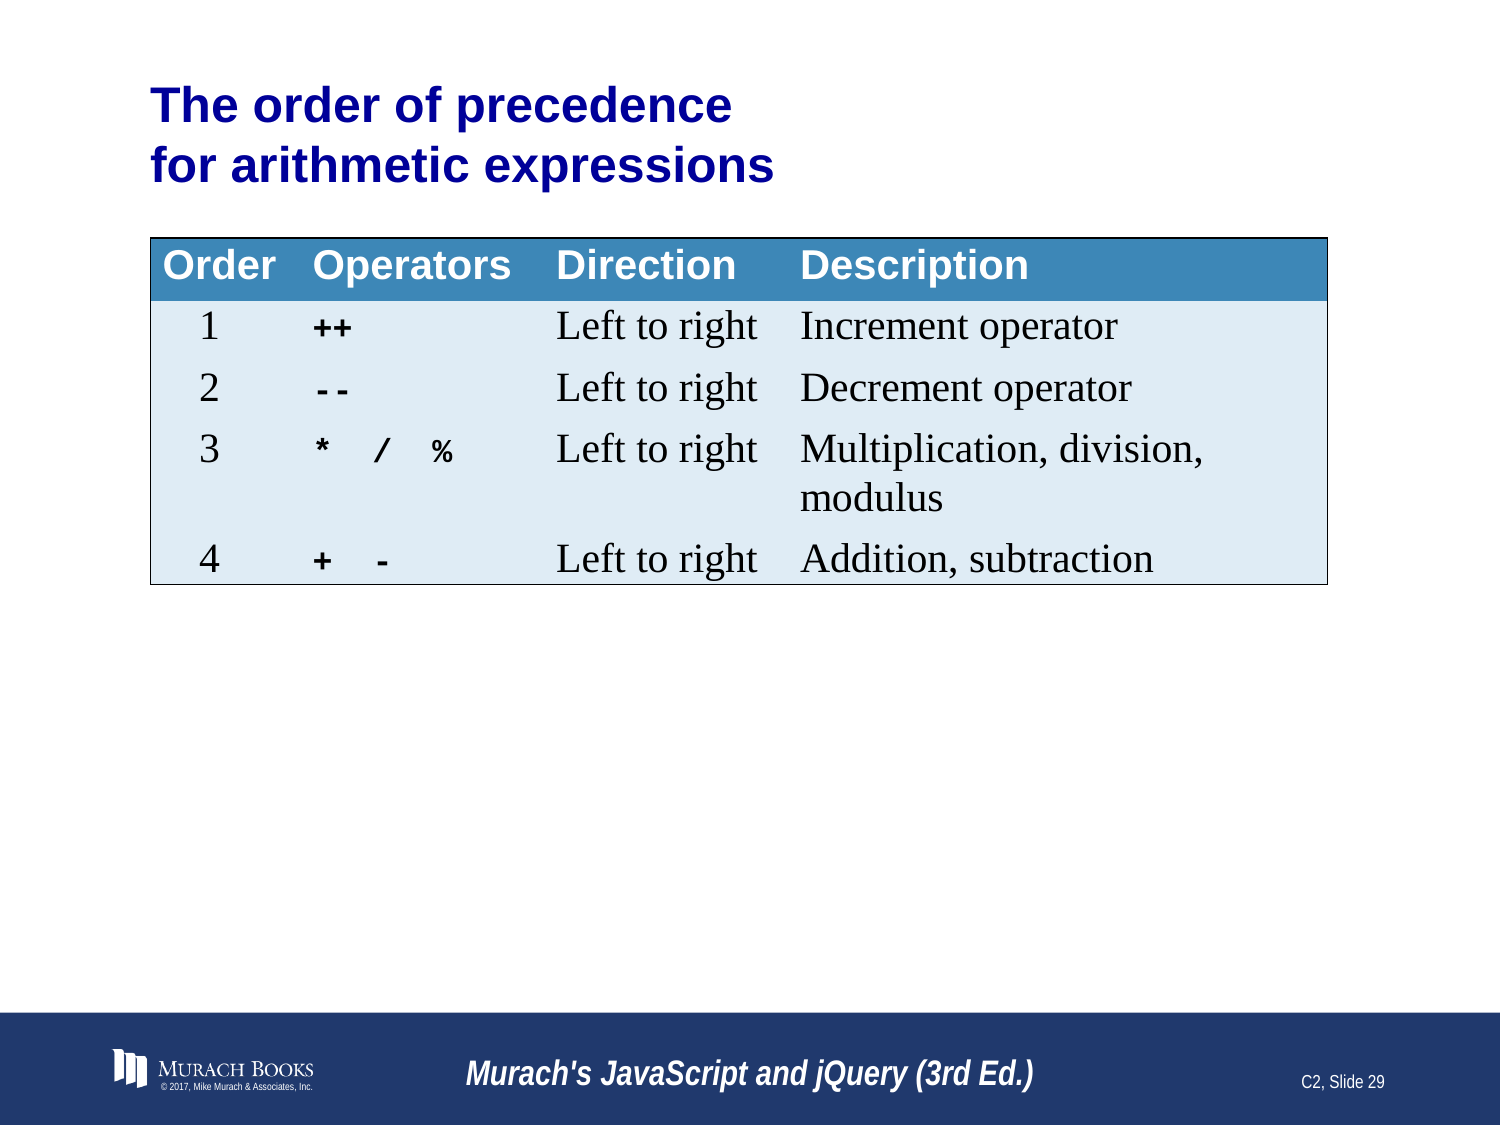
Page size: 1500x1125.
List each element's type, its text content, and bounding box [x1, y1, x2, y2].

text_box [149, 224, 1363, 598]
slide_number Murach's JavaScript and jQuery (3rd Ed.) [463, 1025, 1050, 1100]
footer © 2017, Mike Murach & Associates, Inc. [12, 1025, 463, 1100]
slide_number C2, Slide 29 [1087, 1025, 1400, 1100]
title The order of precedence for arithmetic expressions [150, 72, 1350, 194]
